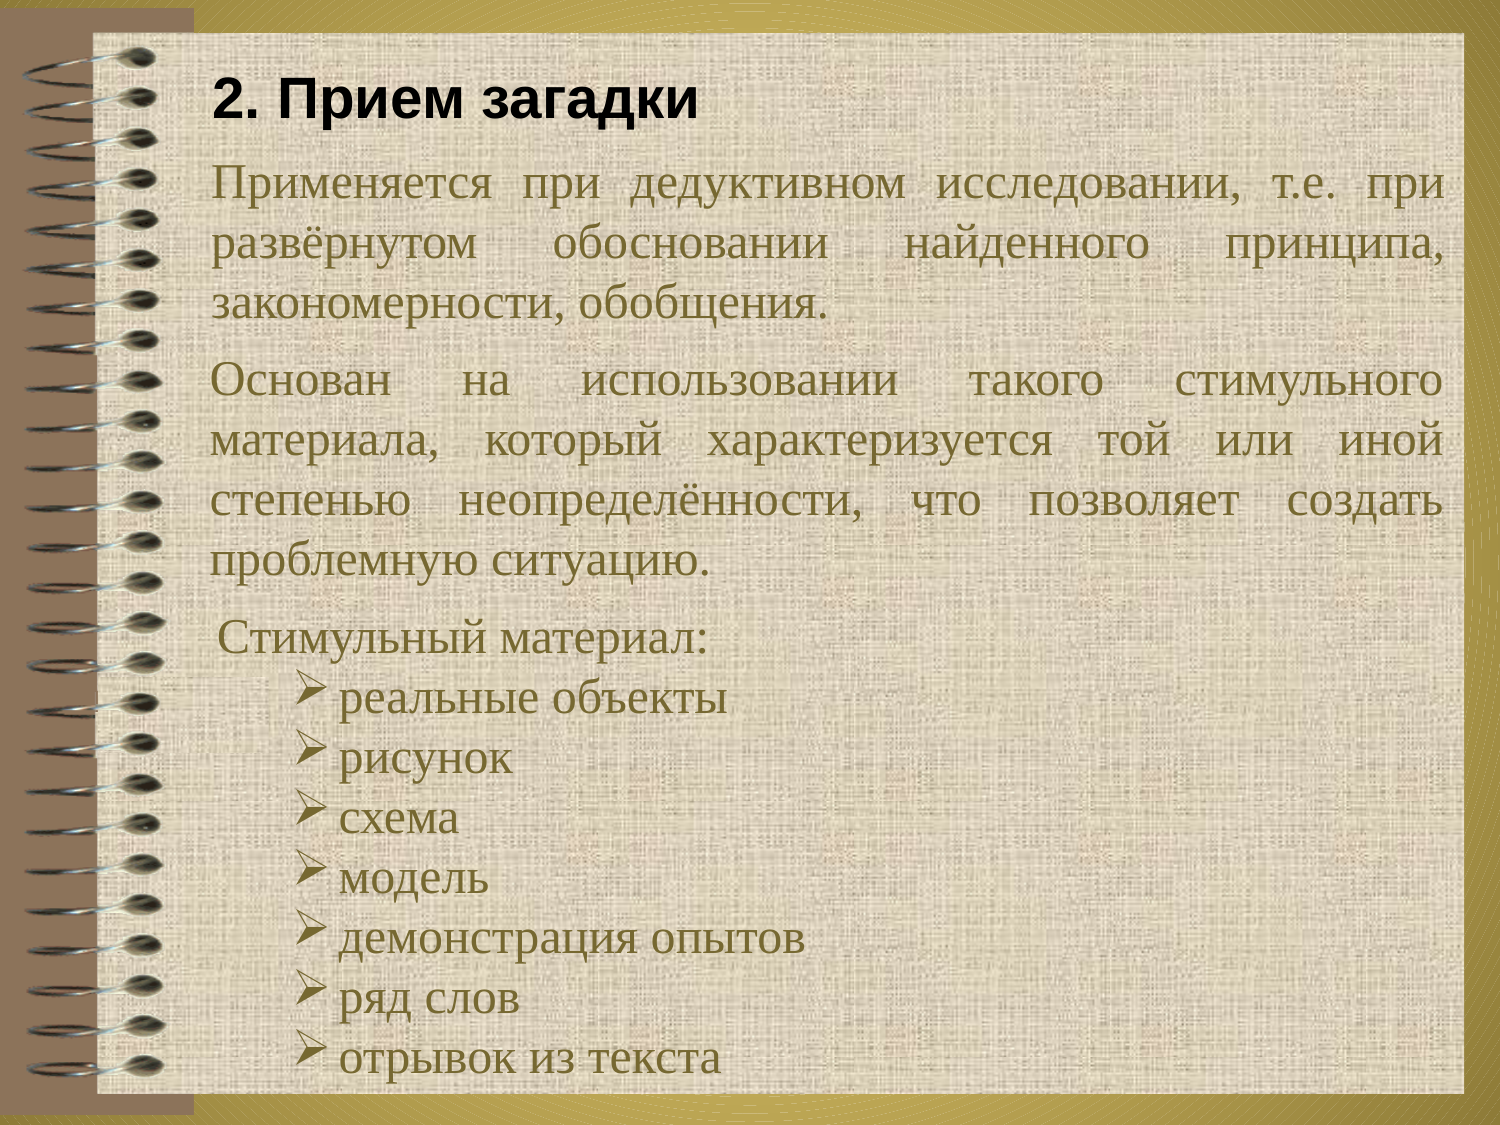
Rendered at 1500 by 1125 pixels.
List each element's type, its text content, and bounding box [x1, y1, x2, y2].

text_box Основан на использовании такого стимульного материала, который характеризуется той или иной степенью неопределённости, что позволяет создать проблемную ситуацию. [194, 338, 1459, 594]
text_box Применяется при дедуктивном исследовании, т.е. при развёрнутом обосновании найденного принципа, закономерности, обобщения. [196, 141, 1461, 337]
picture [0, 8, 1465, 1115]
text_box 2. Прием загадки [197, 52, 716, 138]
text_box Стимульный материал: реальные объекты рисунок схема модель демонстрация опытов ряд слов отрывок из текста [202, 595, 821, 1125]
